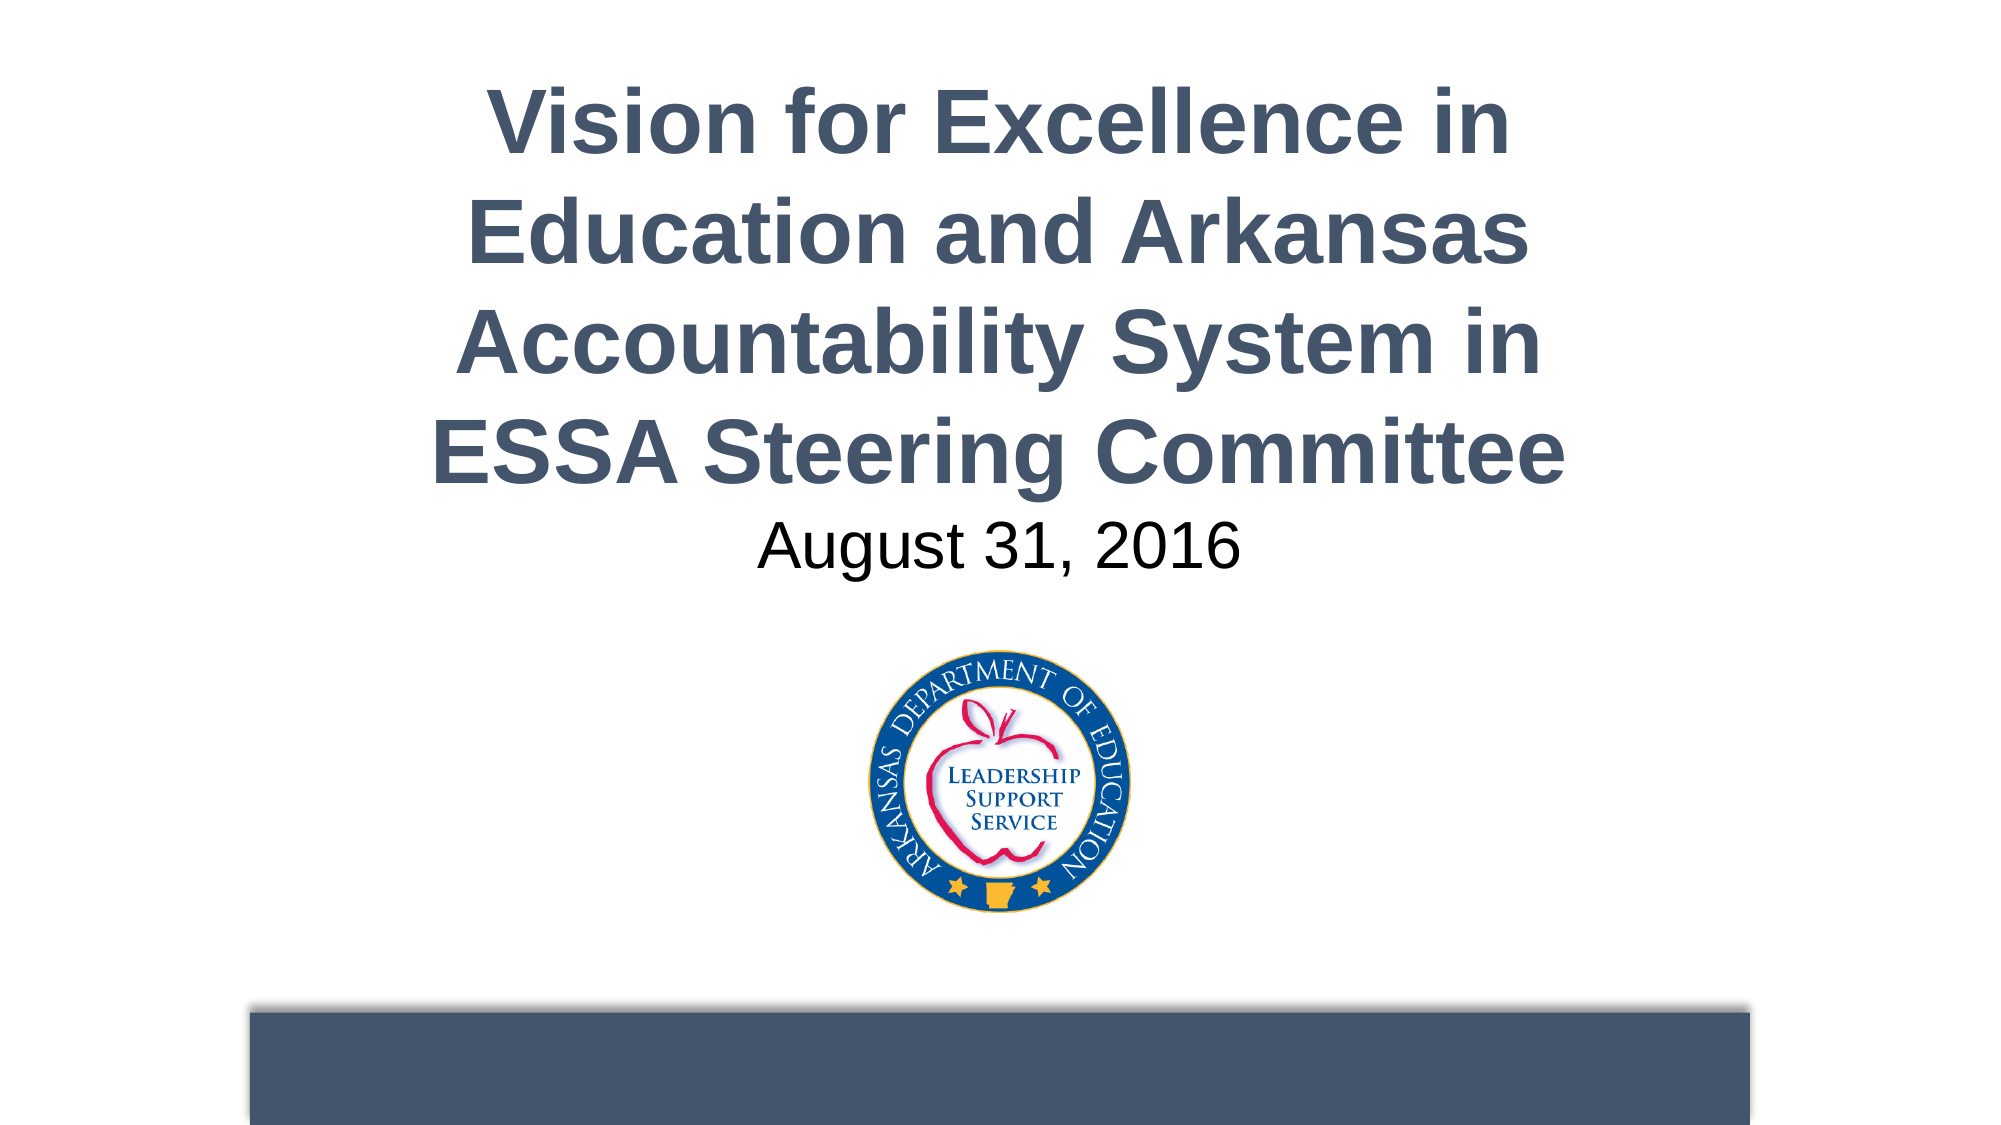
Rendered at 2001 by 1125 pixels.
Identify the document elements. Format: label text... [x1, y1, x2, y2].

text_box [249, 1011, 1751, 1125]
picture [868, 650, 1131, 913]
text_box Vision for Excellence in Education and Arkansas Accountability System in ESSA Steering Committee August 31, 2016 [315, 138, 1685, 590]
text_box [249, 0, 1751, 126]
